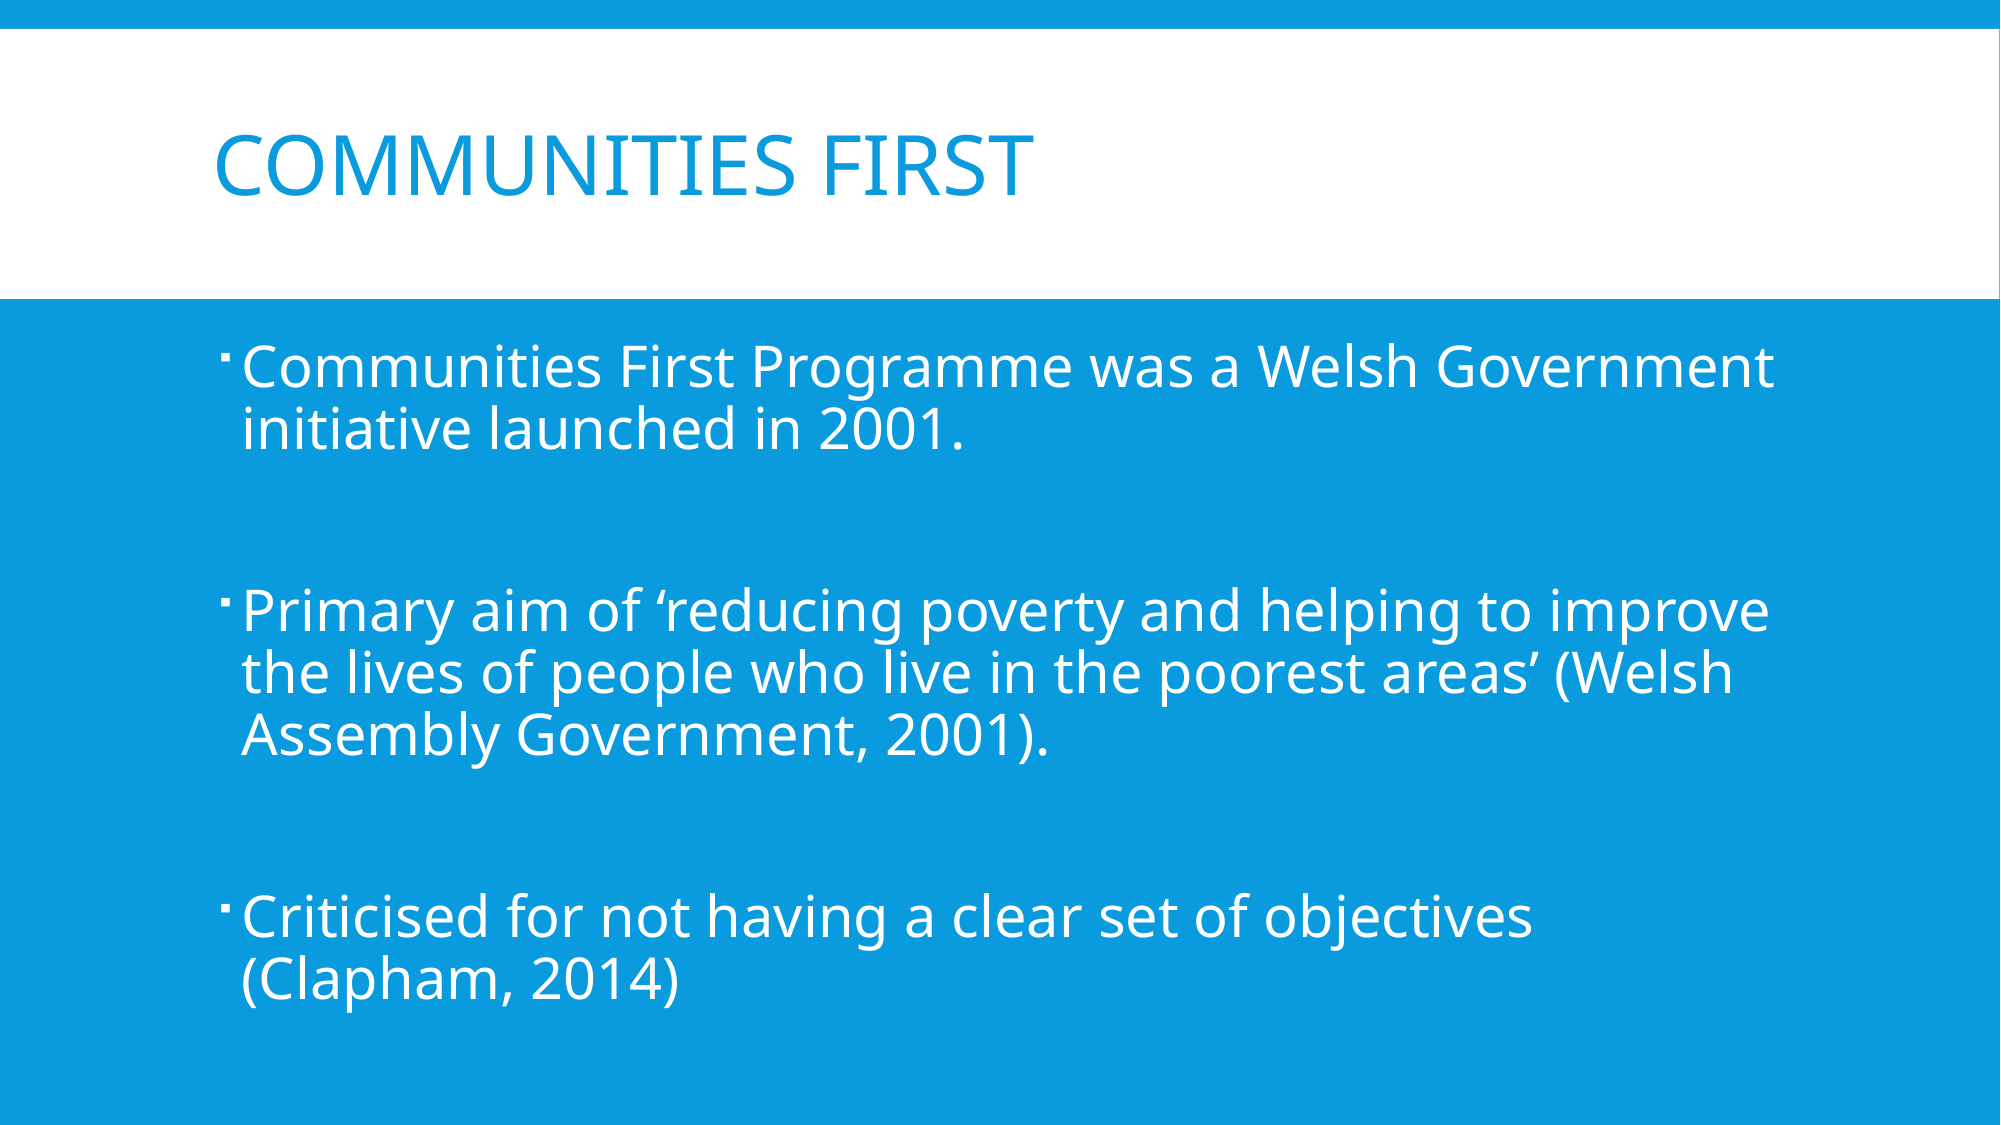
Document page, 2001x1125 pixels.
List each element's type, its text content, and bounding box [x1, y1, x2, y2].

title Communities First [197, 46, 1803, 295]
list Communities First Programme was a Welsh Government initiative launched in 2001. Primary aim of ‘reducing poverty and helping to improve the lives of people who live in the poorest areas’ (Welsh Assembly Government, 2001). Criticised for not having a clear set of objectives (Clapham, 2014) [197, 329, 1803, 1020]
